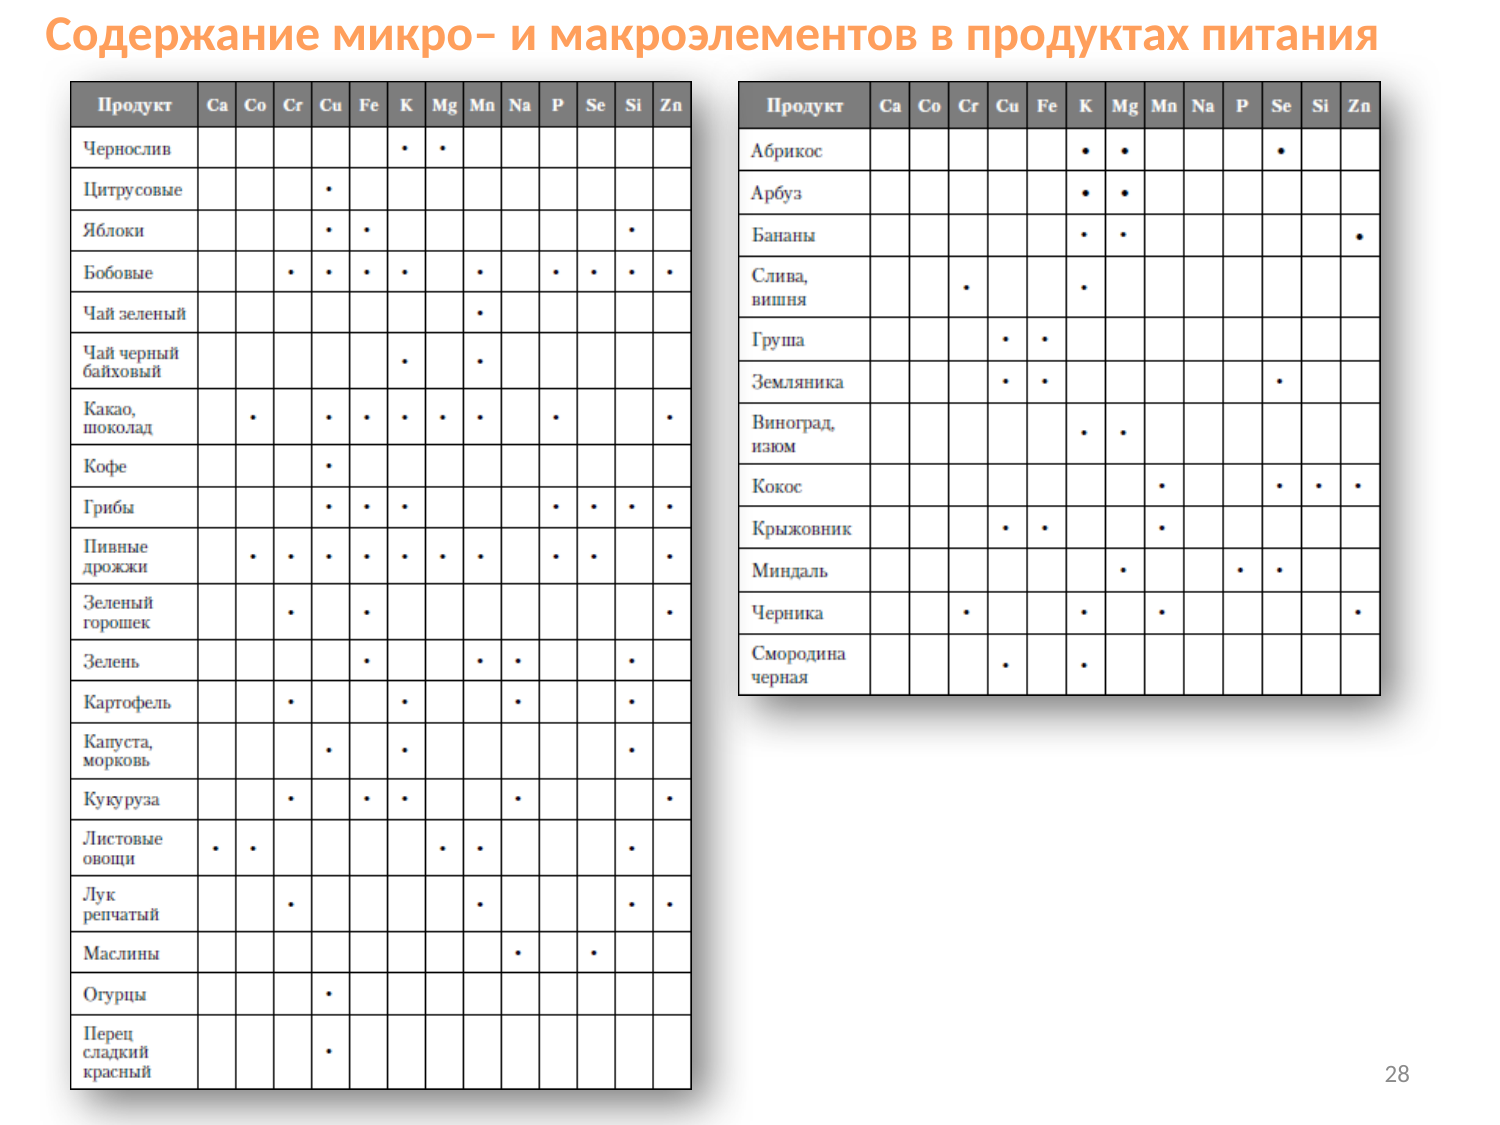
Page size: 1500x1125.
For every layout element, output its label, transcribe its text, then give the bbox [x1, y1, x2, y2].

picture [737, 81, 1381, 697]
slide_number 28 [1074, 1042, 1425, 1103]
picture [70, 81, 692, 1091]
text_box Содержание микро– и макроэлементов в продуктах питания [30, 0, 1396, 128]
